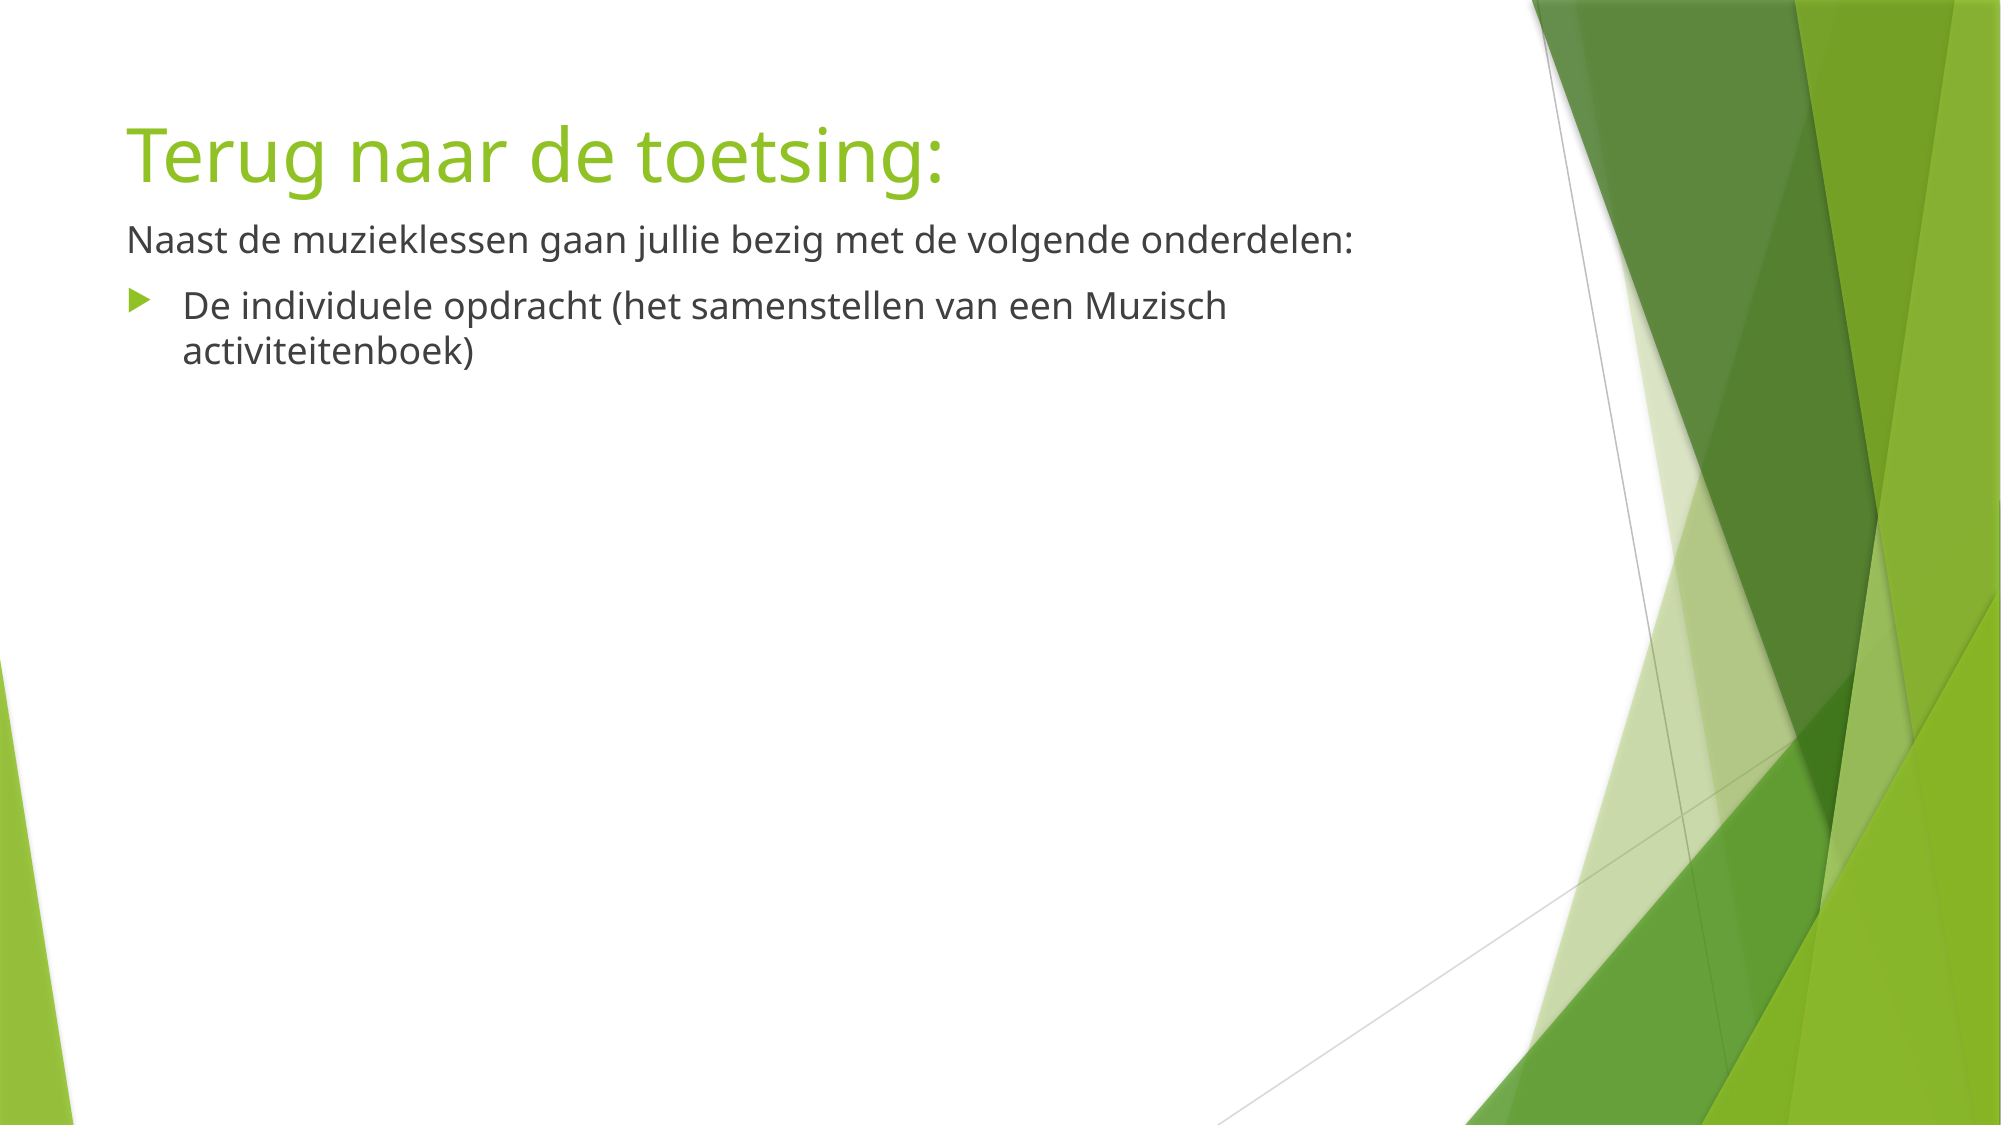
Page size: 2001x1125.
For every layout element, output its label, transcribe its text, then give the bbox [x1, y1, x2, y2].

list Naast de muzieklessen gaan jullie bezig met de volgende onderdelen: De individuele opdracht (het samenstellen van een Muzisch activiteitenboek) [111, 208, 1522, 845]
title Terug naar de toetsing: [111, 99, 1522, 208]
